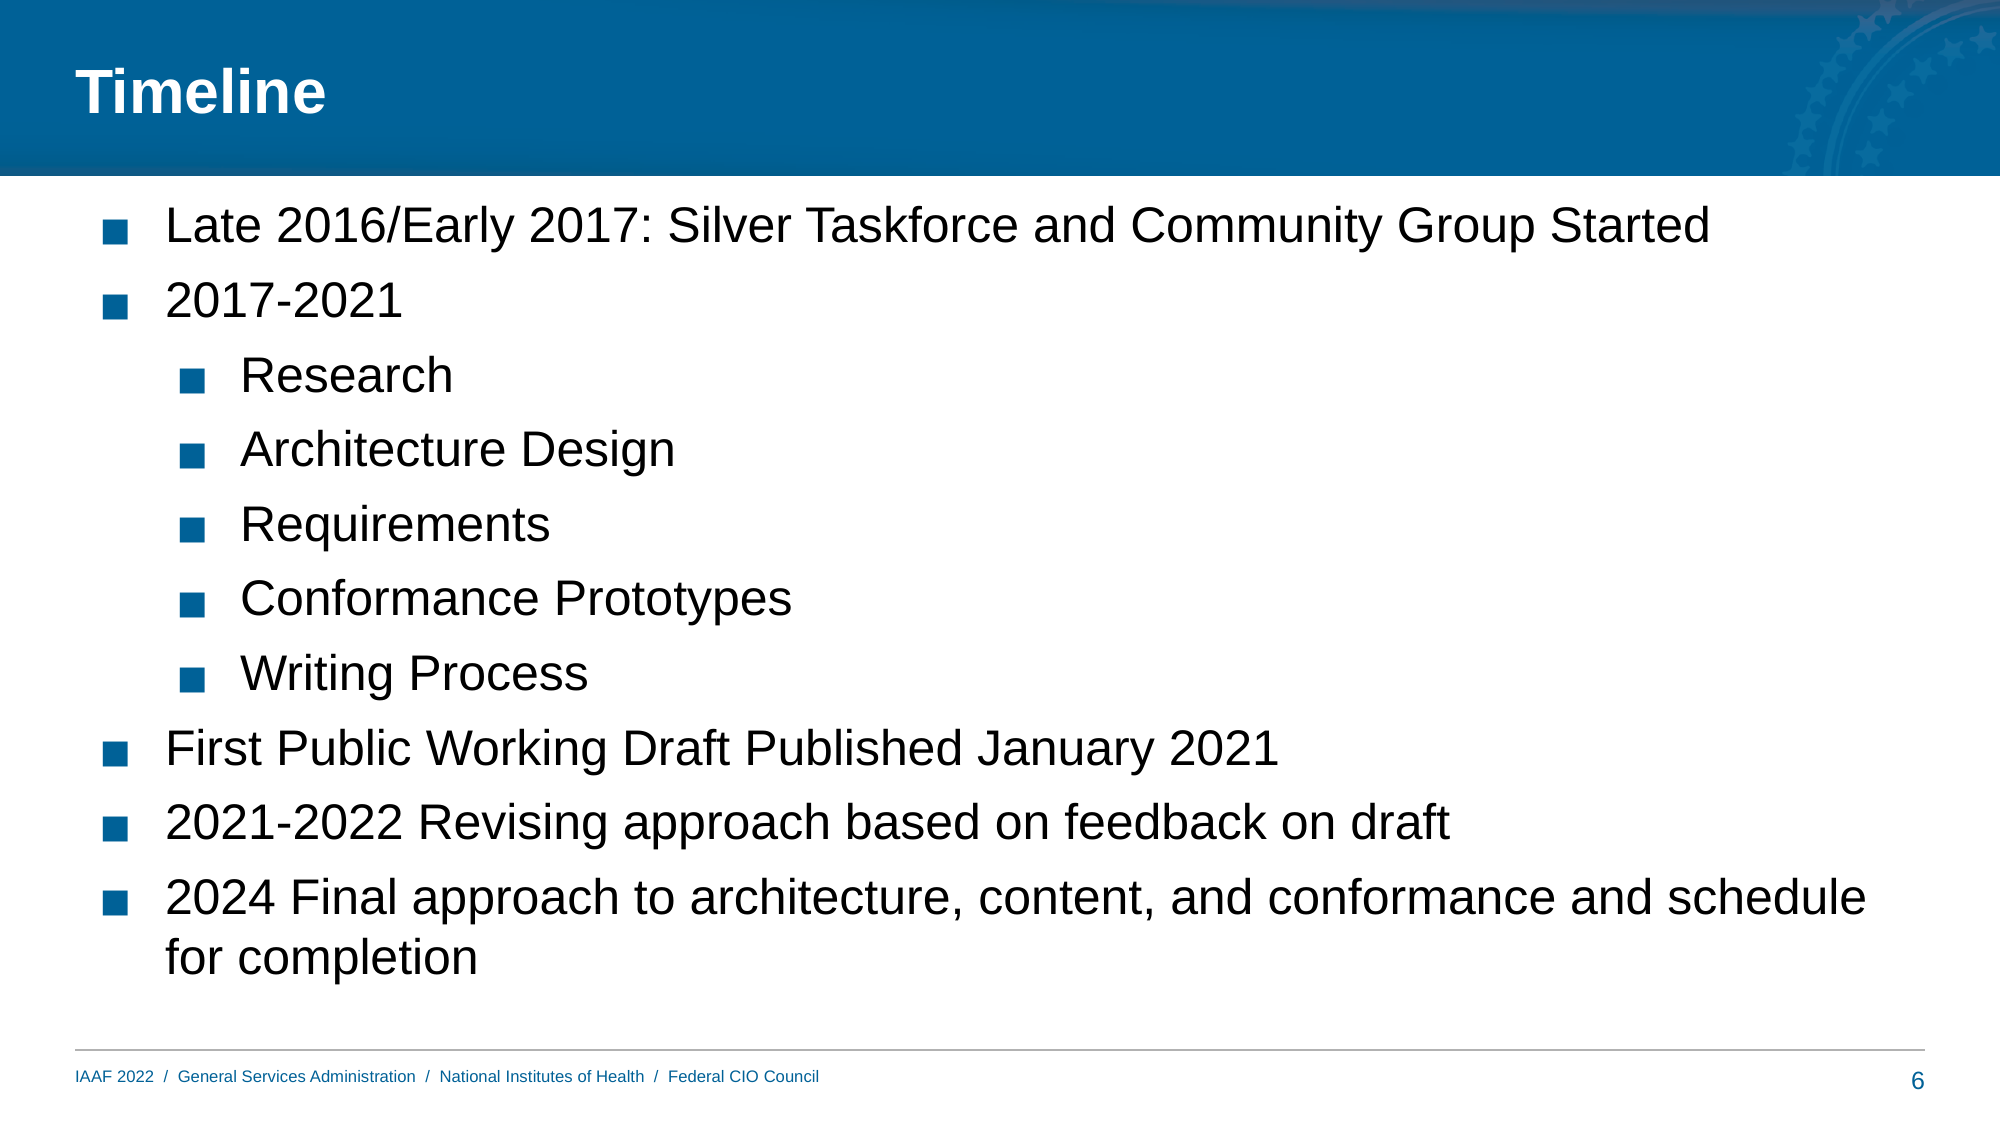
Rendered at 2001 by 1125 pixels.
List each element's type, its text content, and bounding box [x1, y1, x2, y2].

picture [0, 0, 2000, 176]
picture [0, 168, 666, 176]
list Late 2016/Early 2017: Silver Taskforce and Community Group Started 2017-2021 Research Architecture Design Requirements Conformance Prototypes Writing Process First Public Working Draft Published January 2021 2021-2022 Revising approach based on feedback on draft 2024 Final approach to architecture, content, and conformance and schedule for completion [75, 185, 1925, 996]
title Timeline [75, 52, 1800, 128]
slide_number 6 [1880, 1065, 1925, 1095]
